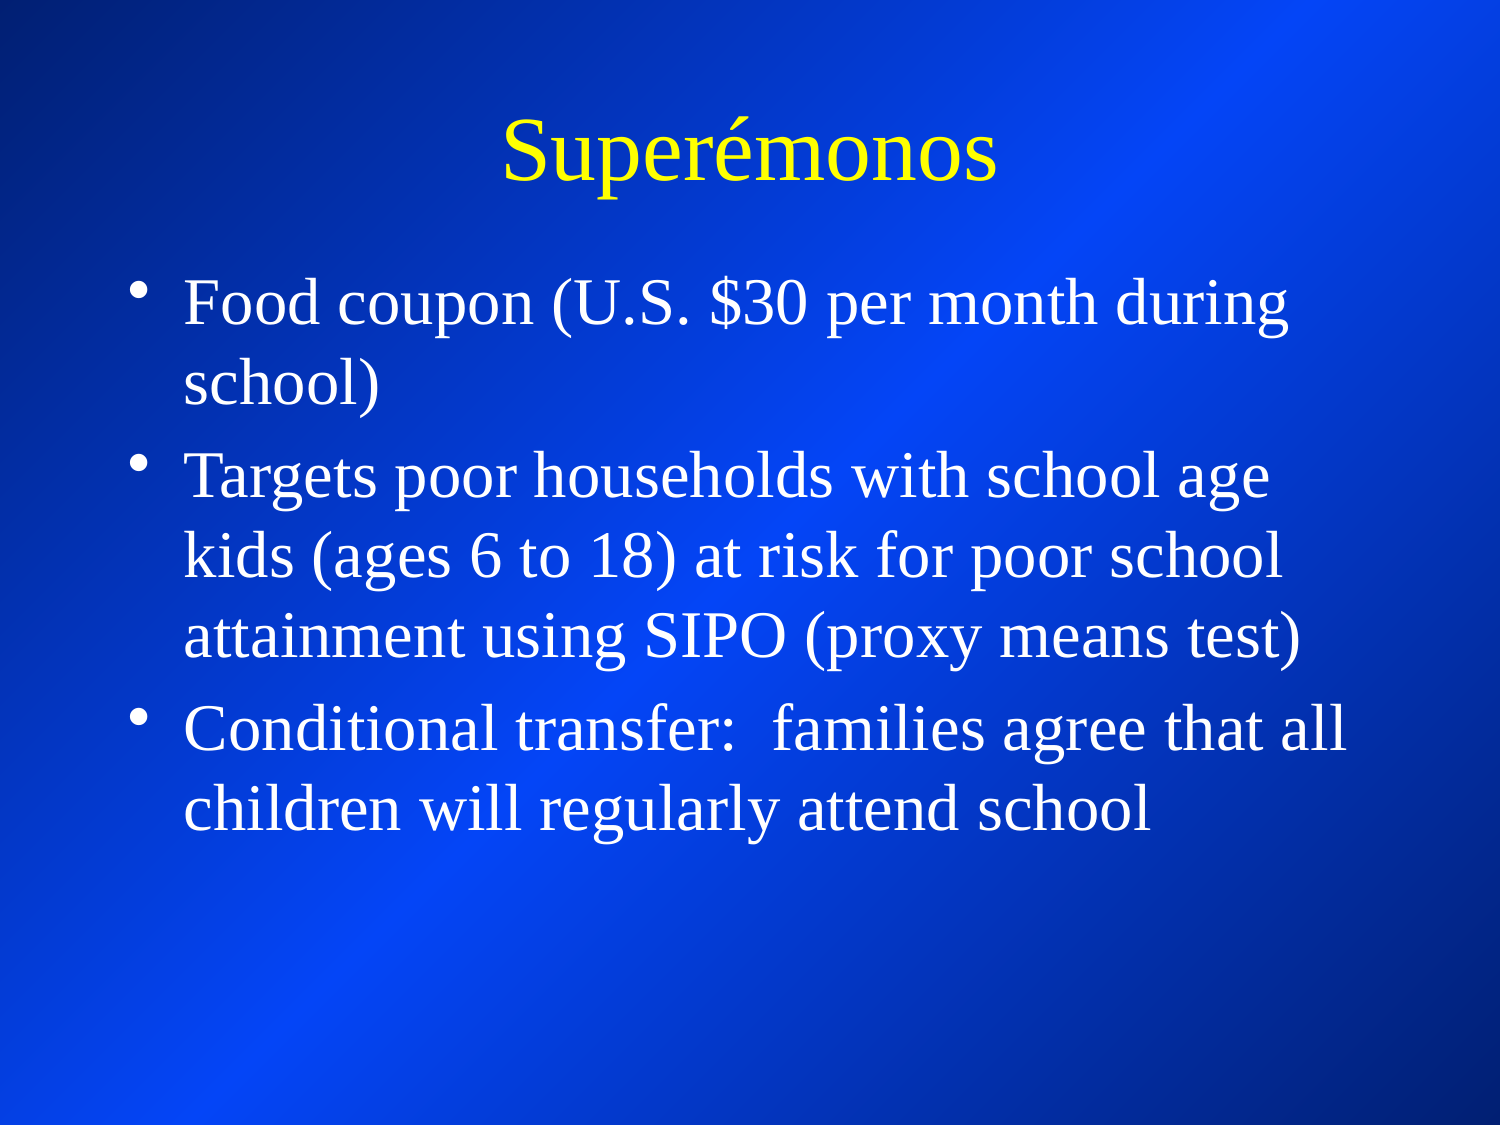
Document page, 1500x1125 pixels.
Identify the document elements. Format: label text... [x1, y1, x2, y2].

title Superémonos [112, 49, 1388, 238]
list Food coupon (U.S. $30 per month during school) Targets poor households with school age kids (ages 6 to 18) at risk for poor school attainment using SIPO (proxy means test) Conditional transfer: families agree that all children will regularly attend school [112, 249, 1388, 1001]
